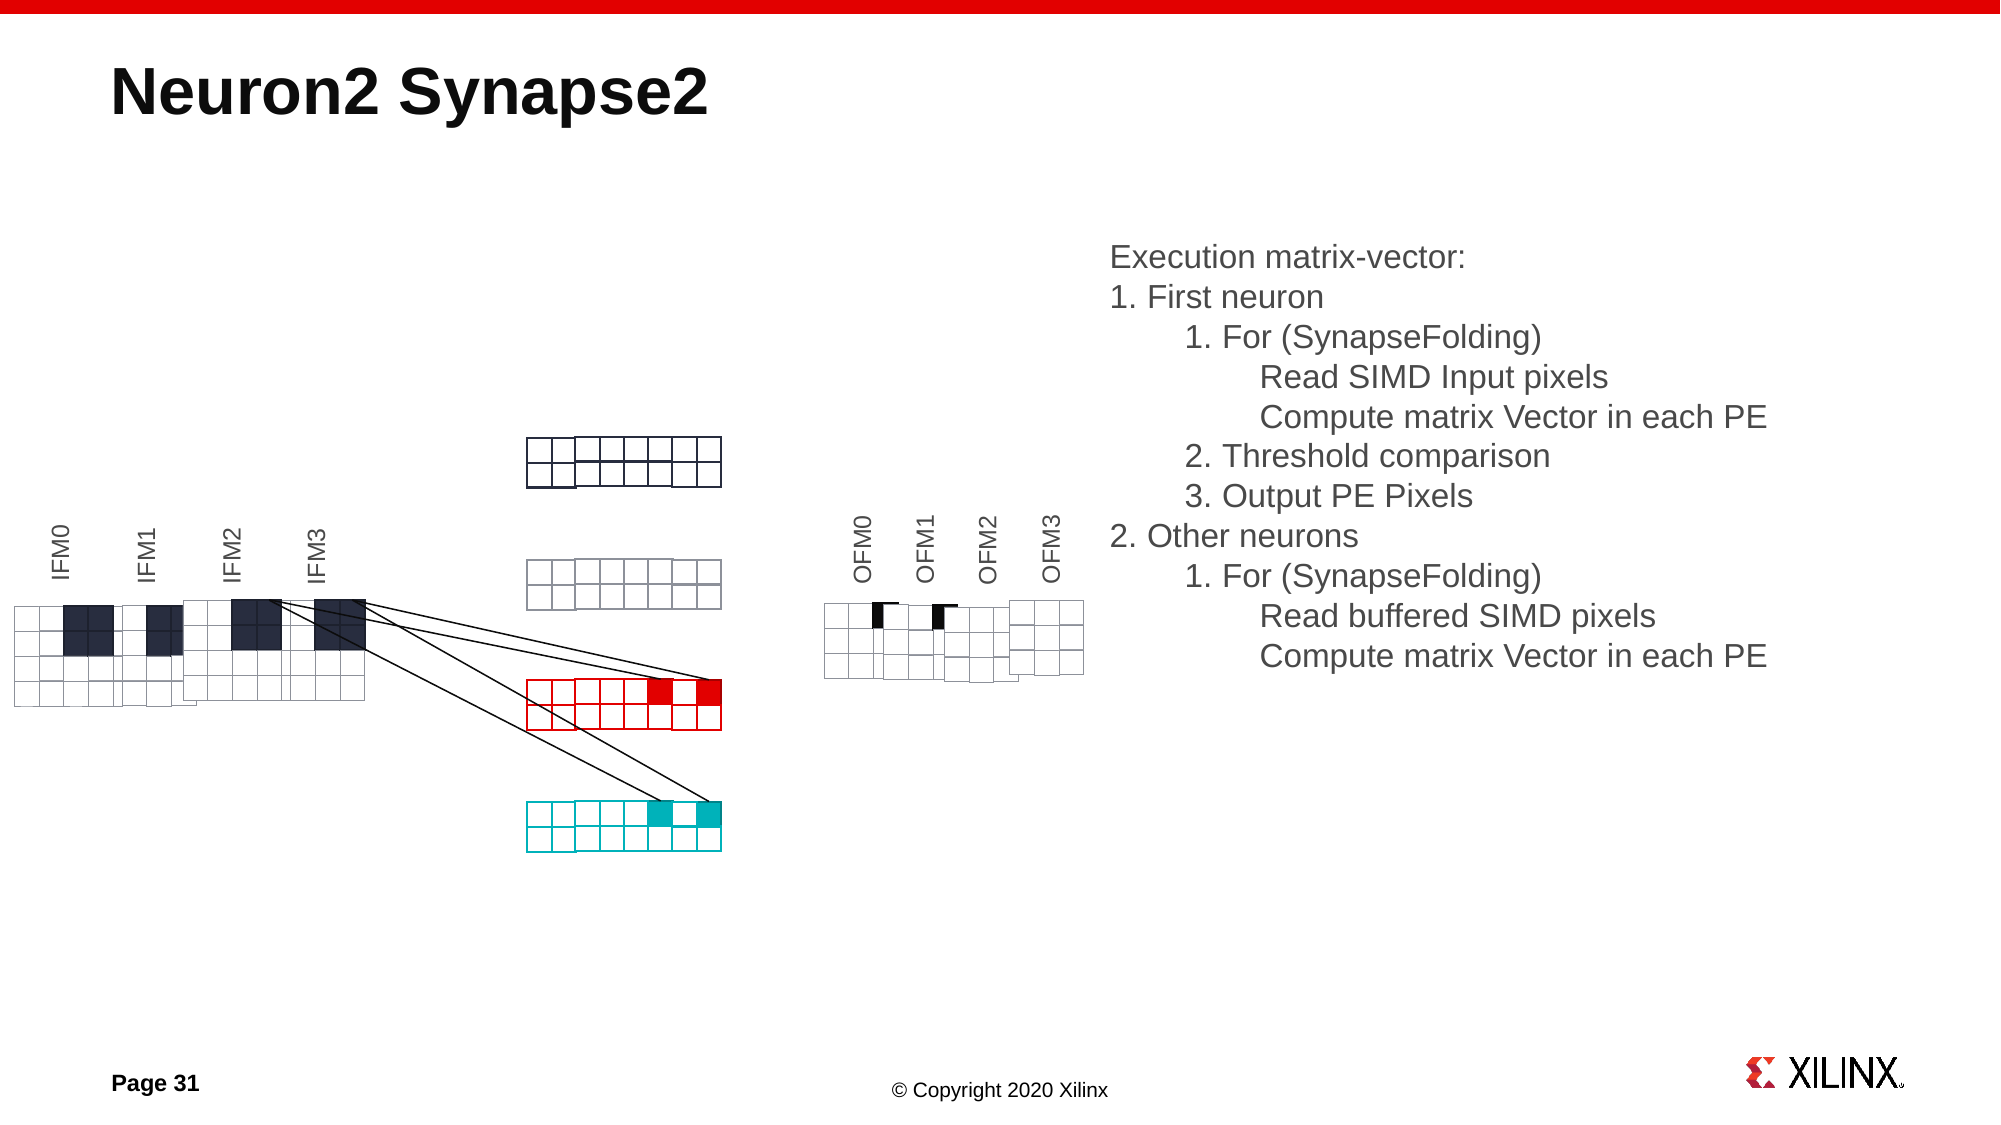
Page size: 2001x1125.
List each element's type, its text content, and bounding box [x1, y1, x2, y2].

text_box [575, 436, 623, 487]
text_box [182, 600, 269, 701]
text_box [623, 802, 672, 851]
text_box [575, 802, 623, 851]
text_box IFM2 [208, 512, 254, 585]
text_box IFM1 [122, 512, 168, 585]
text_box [527, 802, 577, 852]
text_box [823, 603, 898, 679]
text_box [623, 436, 674, 487]
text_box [883, 604, 958, 680]
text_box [1009, 599, 1084, 675]
title Neuron2 Synapse2 [95, 50, 1905, 210]
text_box OFM2 [964, 500, 1009, 586]
text_box OFM0 [838, 500, 884, 585]
text_box OFM1 [901, 499, 947, 585]
text_box IFM0 [36, 509, 82, 582]
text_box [352, 600, 709, 802]
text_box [709, 679, 722, 730]
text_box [269, 600, 352, 801]
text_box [944, 606, 1019, 682]
text_box OFM3 [1027, 499, 1073, 585]
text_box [113, 605, 196, 706]
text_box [527, 559, 575, 599]
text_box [672, 801, 722, 852]
slide_number Page 31 [96, 1043, 257, 1104]
text_box Execution matrix-vector: First neuron For (SynapseFolding) Read SIMD Input pixels Compute matrix Vector in each PE Threshold comparison Output PE Pixels Other neurons For (SynapseFolding) Read buffered SIMD pixels Compute matrix Vector in each PE [1109, 227, 1789, 802]
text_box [623, 558, 674, 599]
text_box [575, 558, 623, 599]
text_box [527, 437, 577, 488]
picture [1745, 1056, 1905, 1089]
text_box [14, 605, 113, 706]
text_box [672, 437, 722, 488]
text_box IFM3 [292, 512, 338, 585]
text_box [672, 559, 722, 610]
